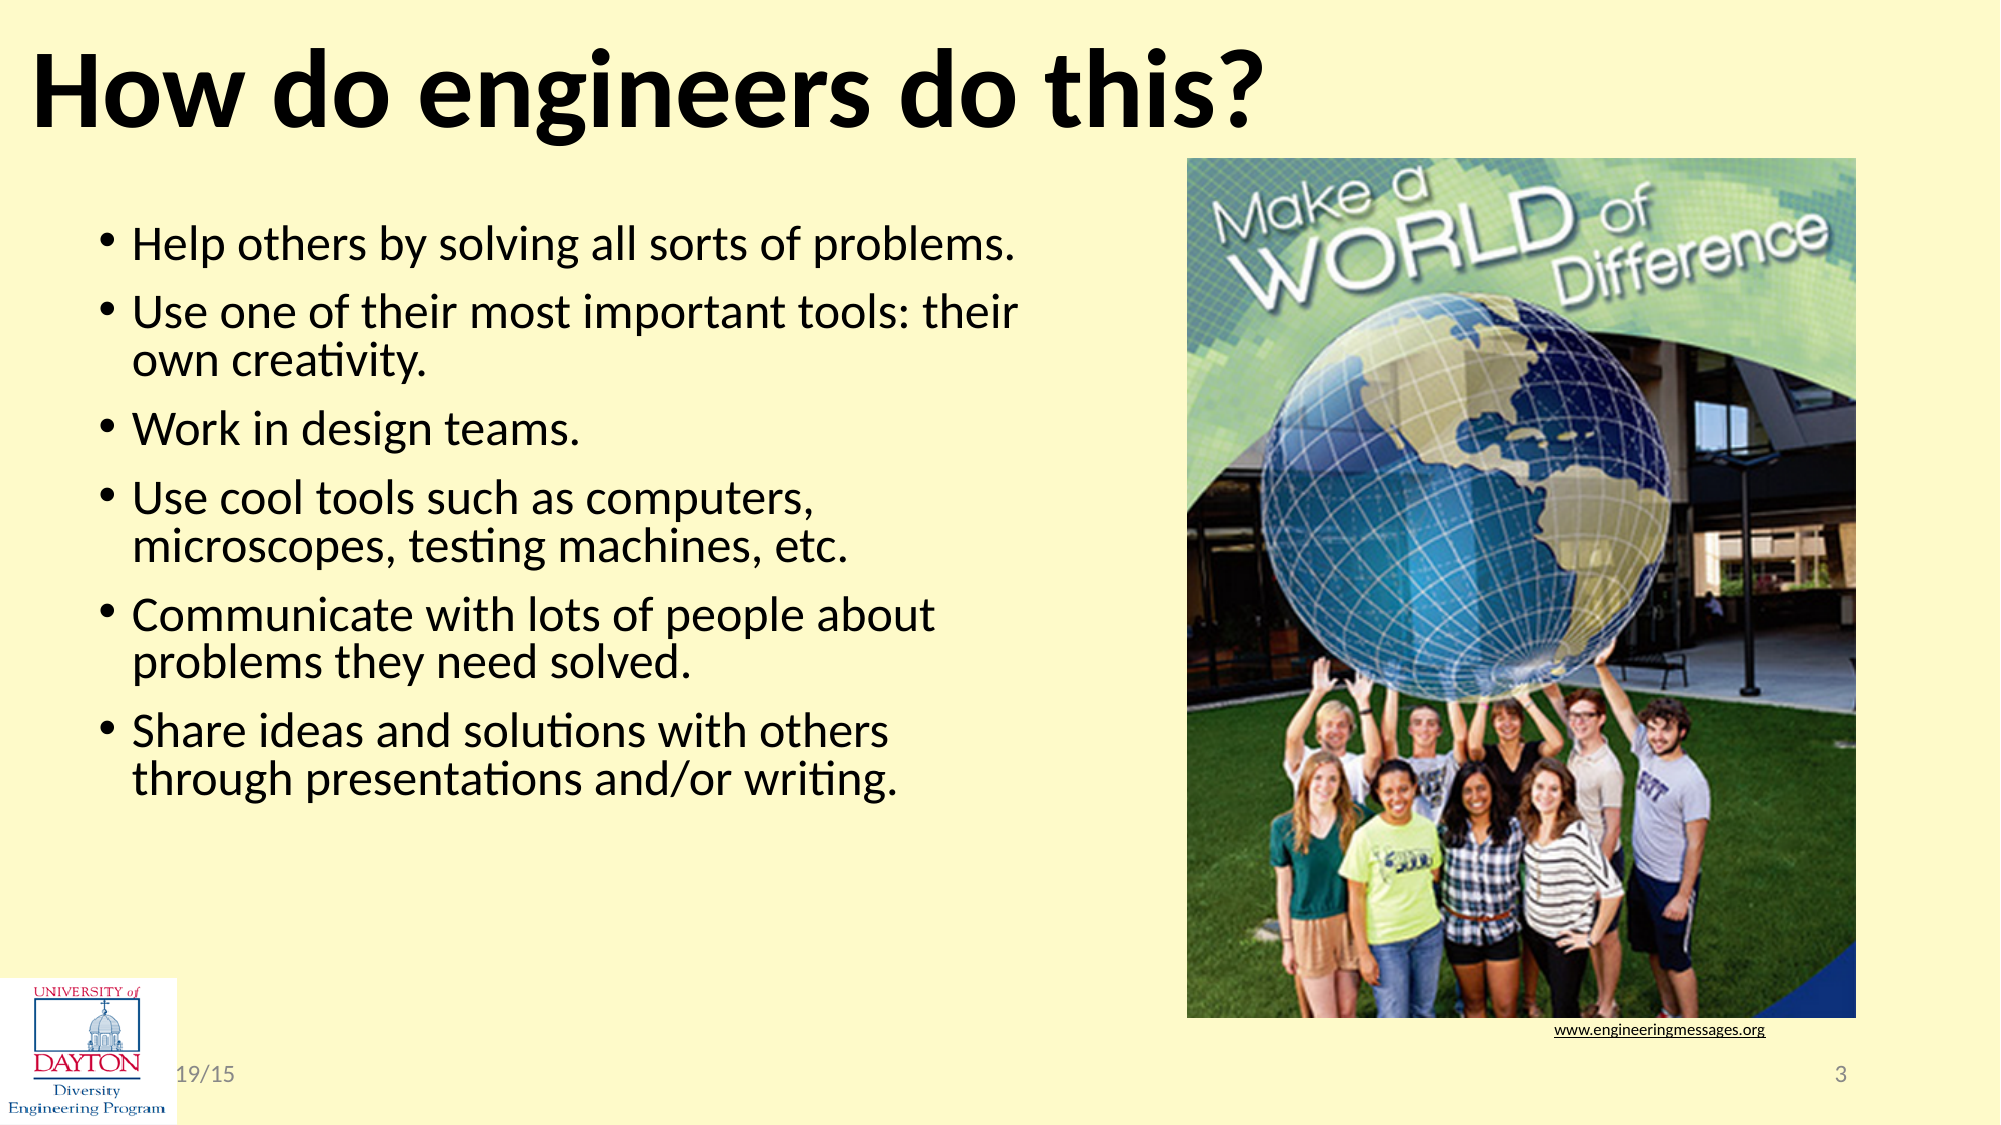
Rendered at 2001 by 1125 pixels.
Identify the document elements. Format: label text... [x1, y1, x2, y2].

list Help others by solving all sorts of problems. Use one of their most important tools: their own creativity. Work in design teams. Use cool tools such as computers, microscopes, testing machines, etc. Communicate with lots of people about problems they need solved. Share ideas and solutions with others through presentations and/or writing. [79, 214, 1056, 997]
title How do engineers do this? [16, 9, 1742, 174]
picture [0, 978, 178, 1125]
picture [1186, 158, 1856, 1018]
text_box www.engineeringmessages.org [1539, 1027, 1789, 1047]
